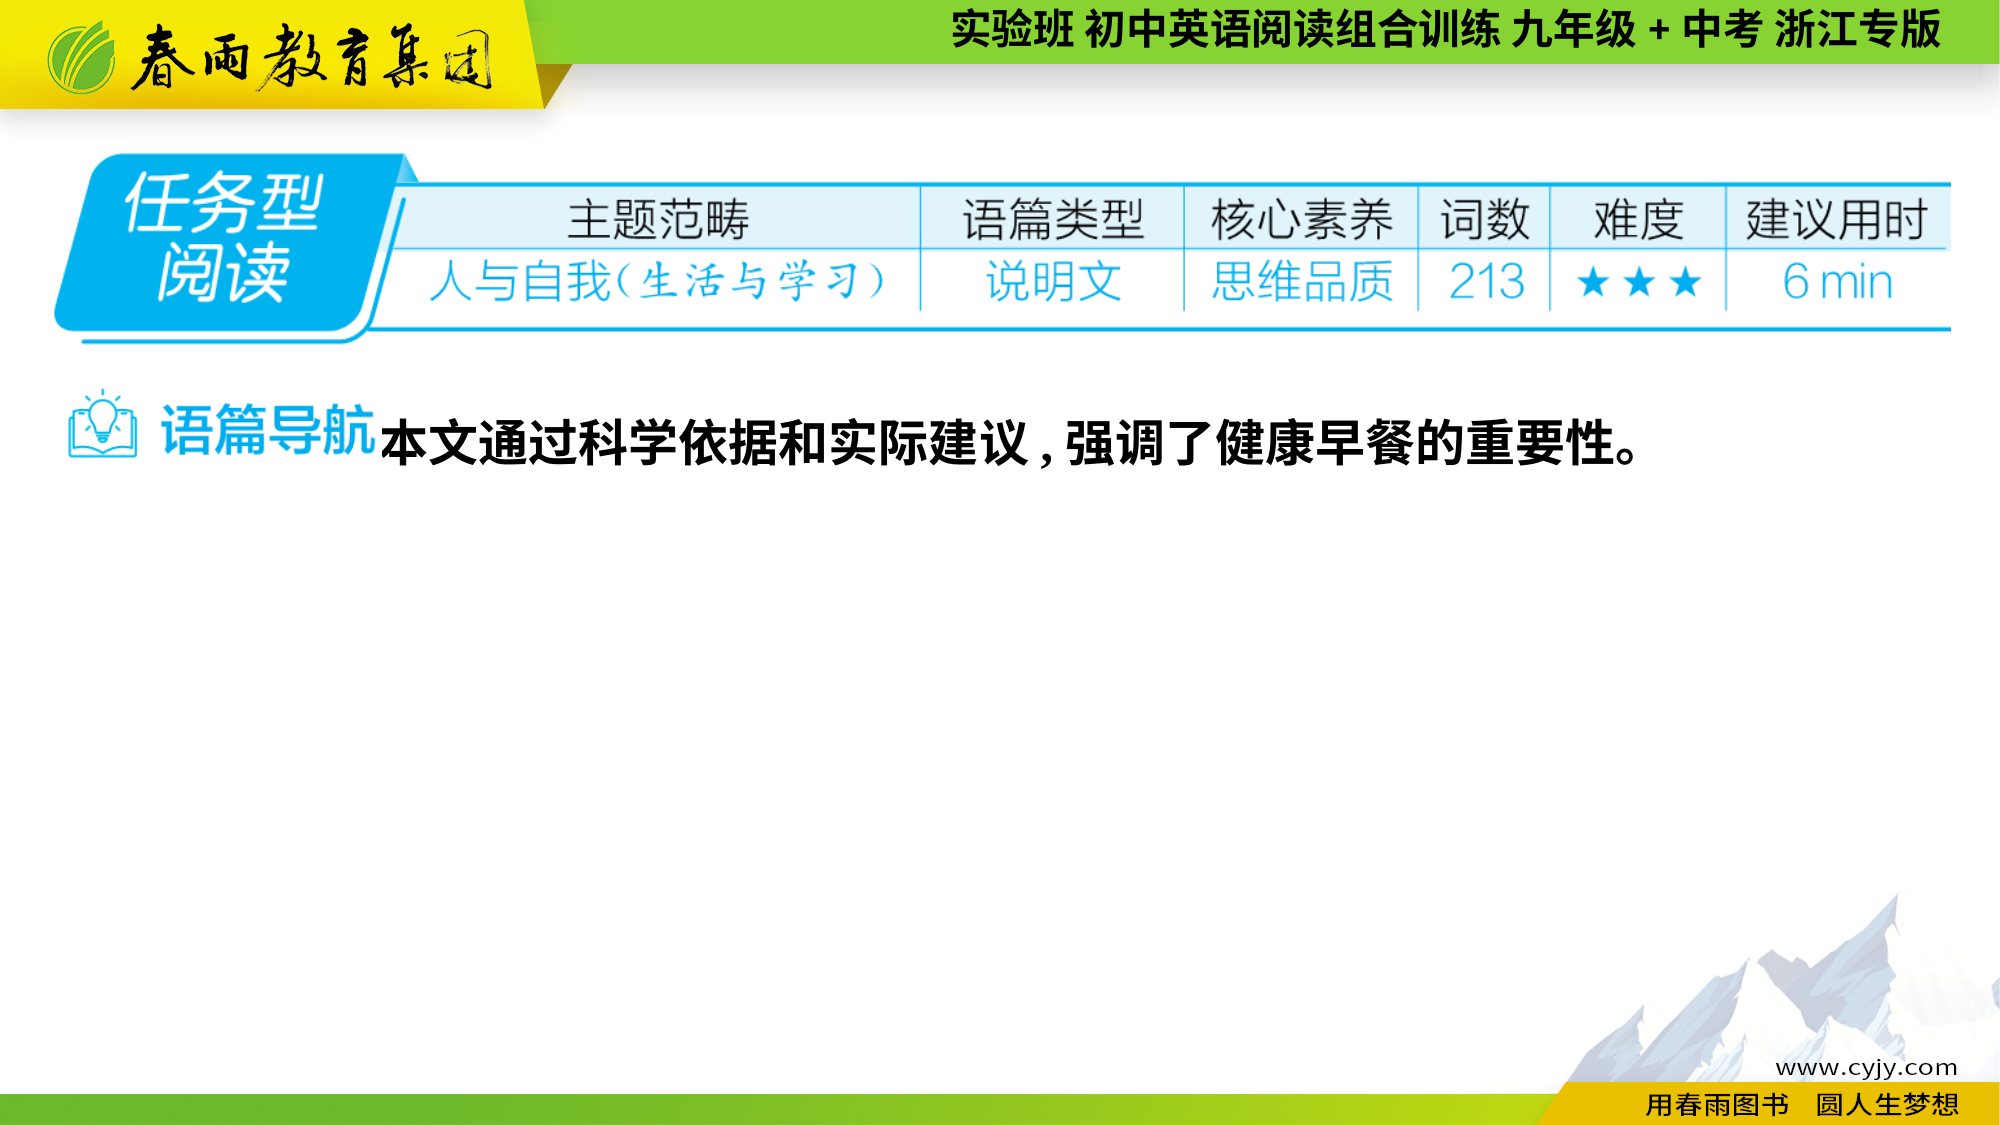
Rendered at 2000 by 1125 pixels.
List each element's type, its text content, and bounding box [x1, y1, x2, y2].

picture [0, 0, 2000, 1125]
list 本文通过科学依据和实际建议,强调了健康早餐的重要性。 [59, 373, 1944, 469]
